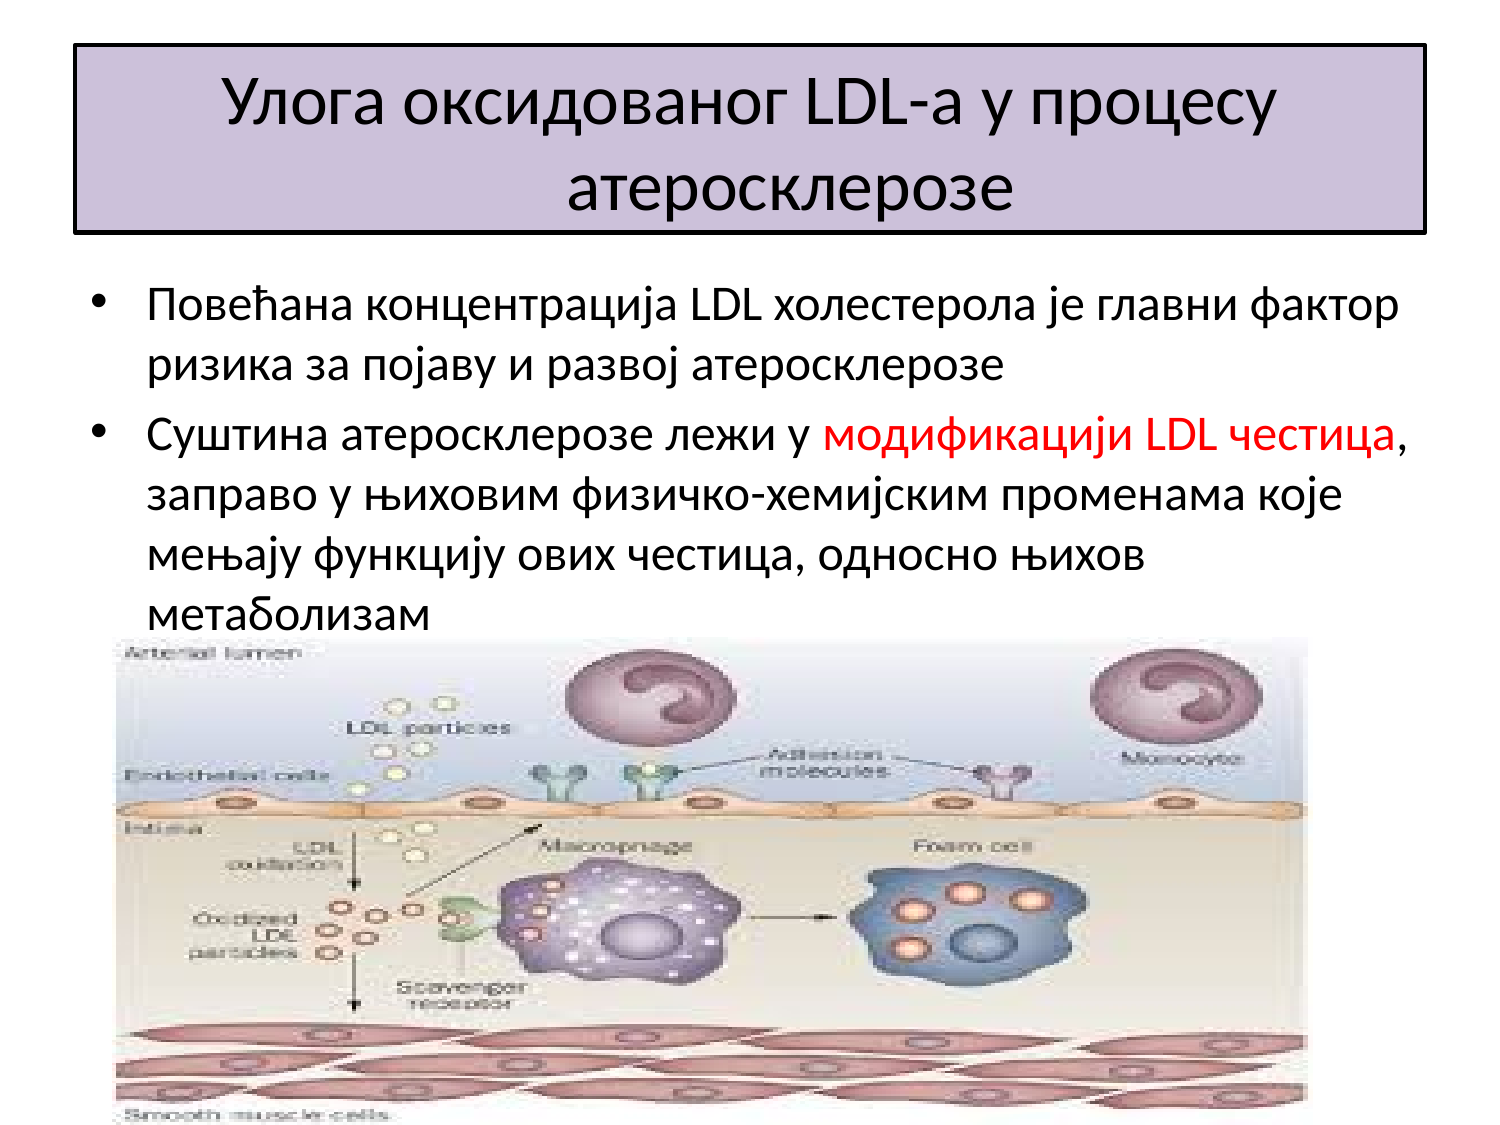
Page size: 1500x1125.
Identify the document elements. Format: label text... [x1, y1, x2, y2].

picture [112, 637, 1313, 1125]
list Повећана концентрација LDL холестерола је главни фактор ризика за појаву и развој атеросклерозе Суштина атеросклерозе лежи у модификацији LDL честица, заправо у њиховим физичко-хемијским променама које мењају функцију ових честица, односно њихов метаболизам [75, 262, 1425, 1005]
title Улога оксидованог LDL-a у процесу атеросклерозе [73, 43, 1427, 235]
